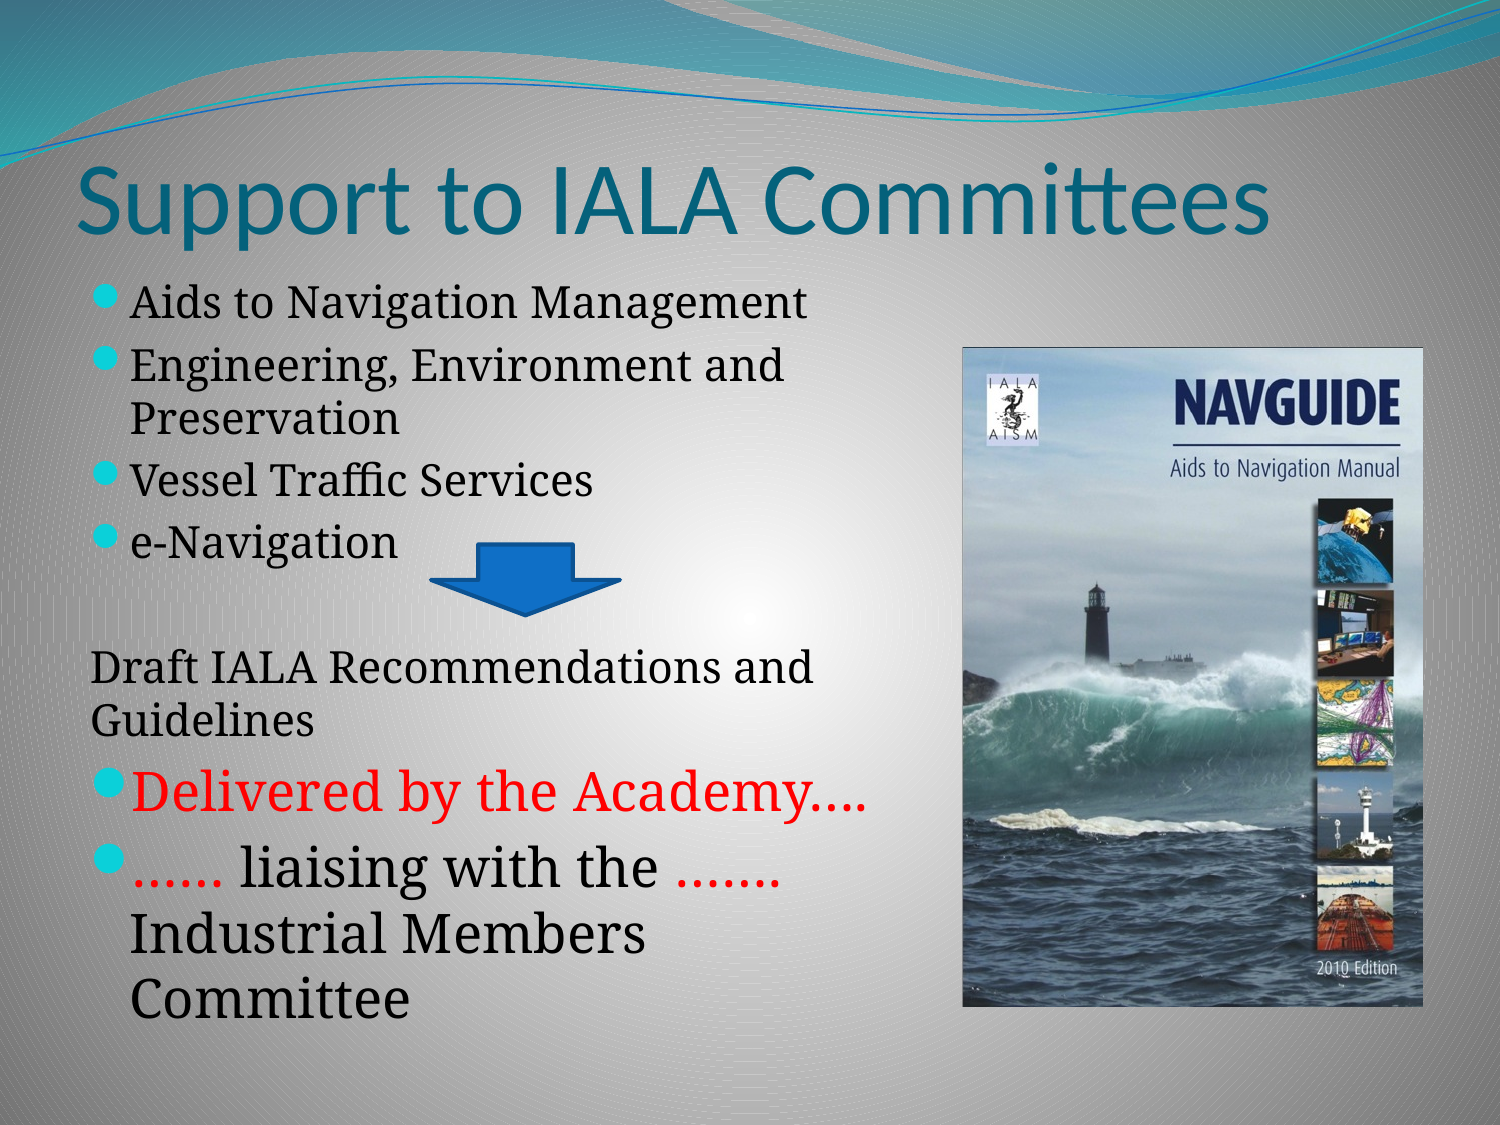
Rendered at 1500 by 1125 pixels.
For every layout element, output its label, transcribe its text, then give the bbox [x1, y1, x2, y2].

title Support to IALA Committees [75, 115, 1425, 256]
list Aids to Navigation Management Engineering, Environment and Preservation Vessel Traffic Services e-Navigation Draft IALA Recommendations and Guidelines Delivered by the Academy…. …… liaising with the ……. Industrial Members Committee [75, 267, 916, 1043]
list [962, 266, 1424, 1087]
text_box [428, 542, 623, 618]
